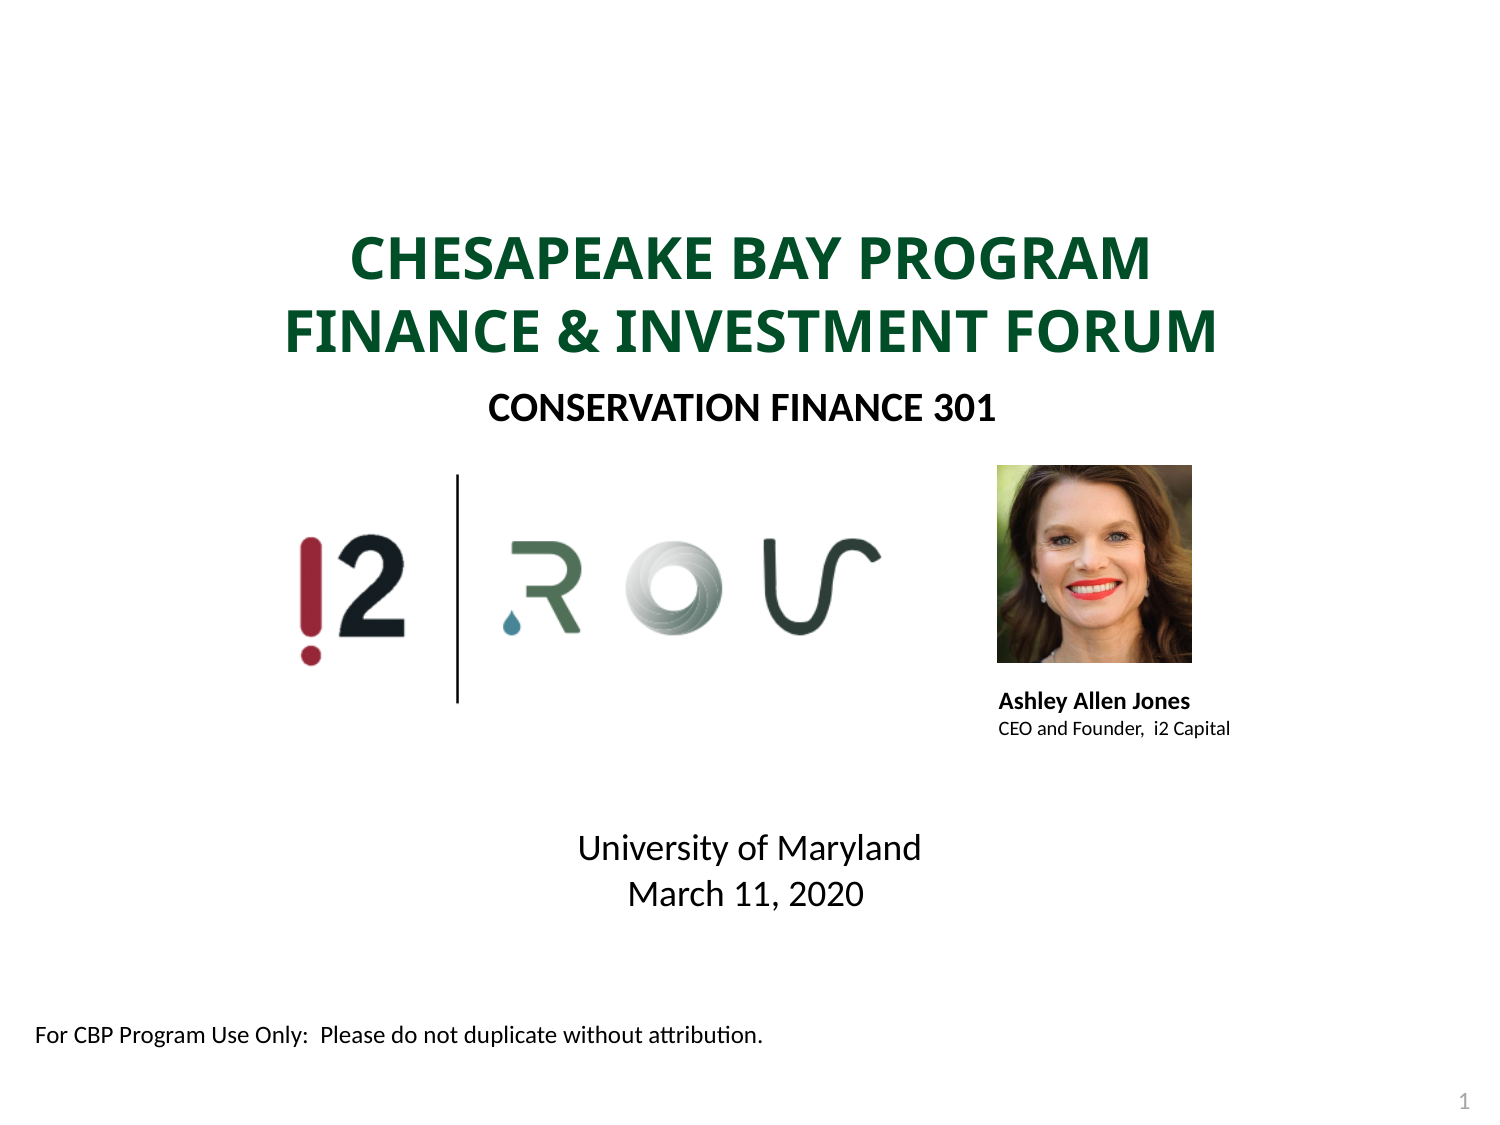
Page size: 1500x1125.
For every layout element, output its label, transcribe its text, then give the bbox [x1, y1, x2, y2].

text_box University of Maryland March 11, 2020 [562, 815, 938, 922]
text_box 1 [1448, 1077, 1473, 1123]
text_box For CBP Program Use Only: Please do not duplicate without attribution. [20, 1011, 1110, 1057]
picture [997, 465, 1192, 663]
text_box Ashley Allen Jones CEO and Founder, i2 Capital [983, 677, 1276, 747]
text_box CONSERVATION FINANCE 301 [168, 377, 1315, 430]
text_box CHESAPEAKE BAY PROGRAM FINANCE & INVESTMENT FORUM [177, 219, 1323, 364]
picture [214, 455, 962, 727]
